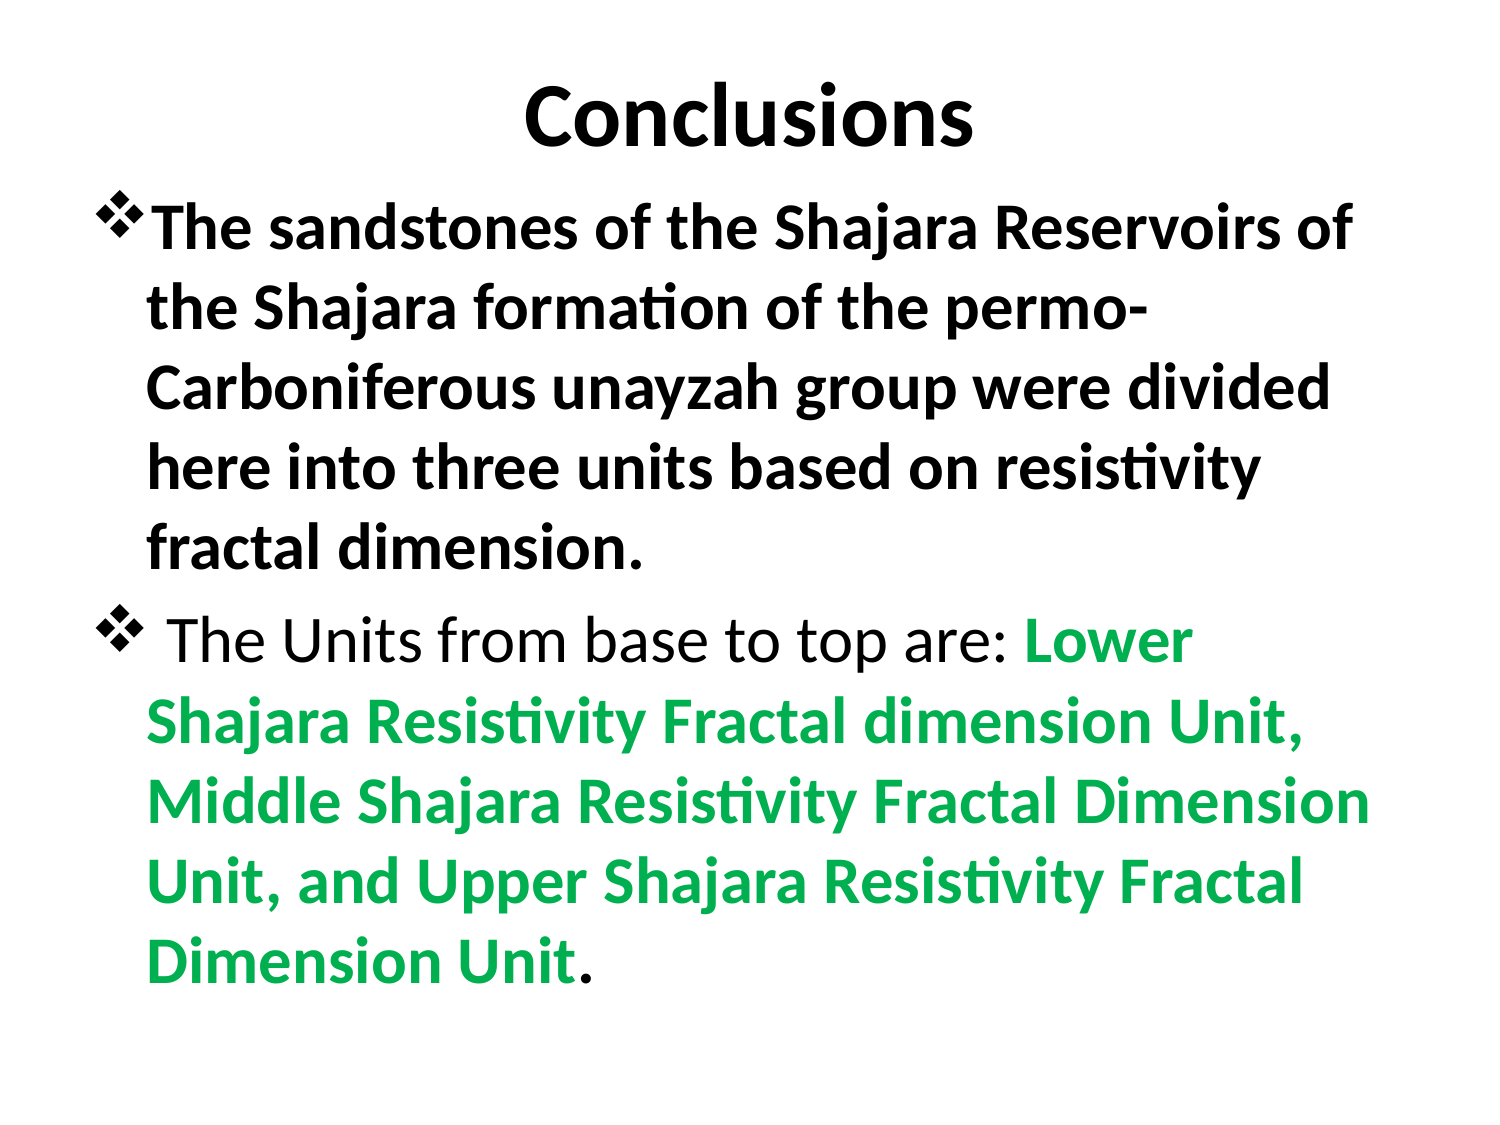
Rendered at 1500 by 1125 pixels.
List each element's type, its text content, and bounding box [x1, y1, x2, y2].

list The sandstones of the Shajara Reservoirs of the Shajara formation of the permo-Carboniferous unayzah group were divided here into three units based on resistivity fractal dimension. The Units from base to top are: Lower Shajara Resistivity Fractal dimension Unit, Middle Shajara Resistivity Fractal Dimension Unit, and Upper Shajara Resistivity Fractal Dimension Unit. [75, 174, 1425, 1005]
title Conclusions [75, 45, 1425, 174]
